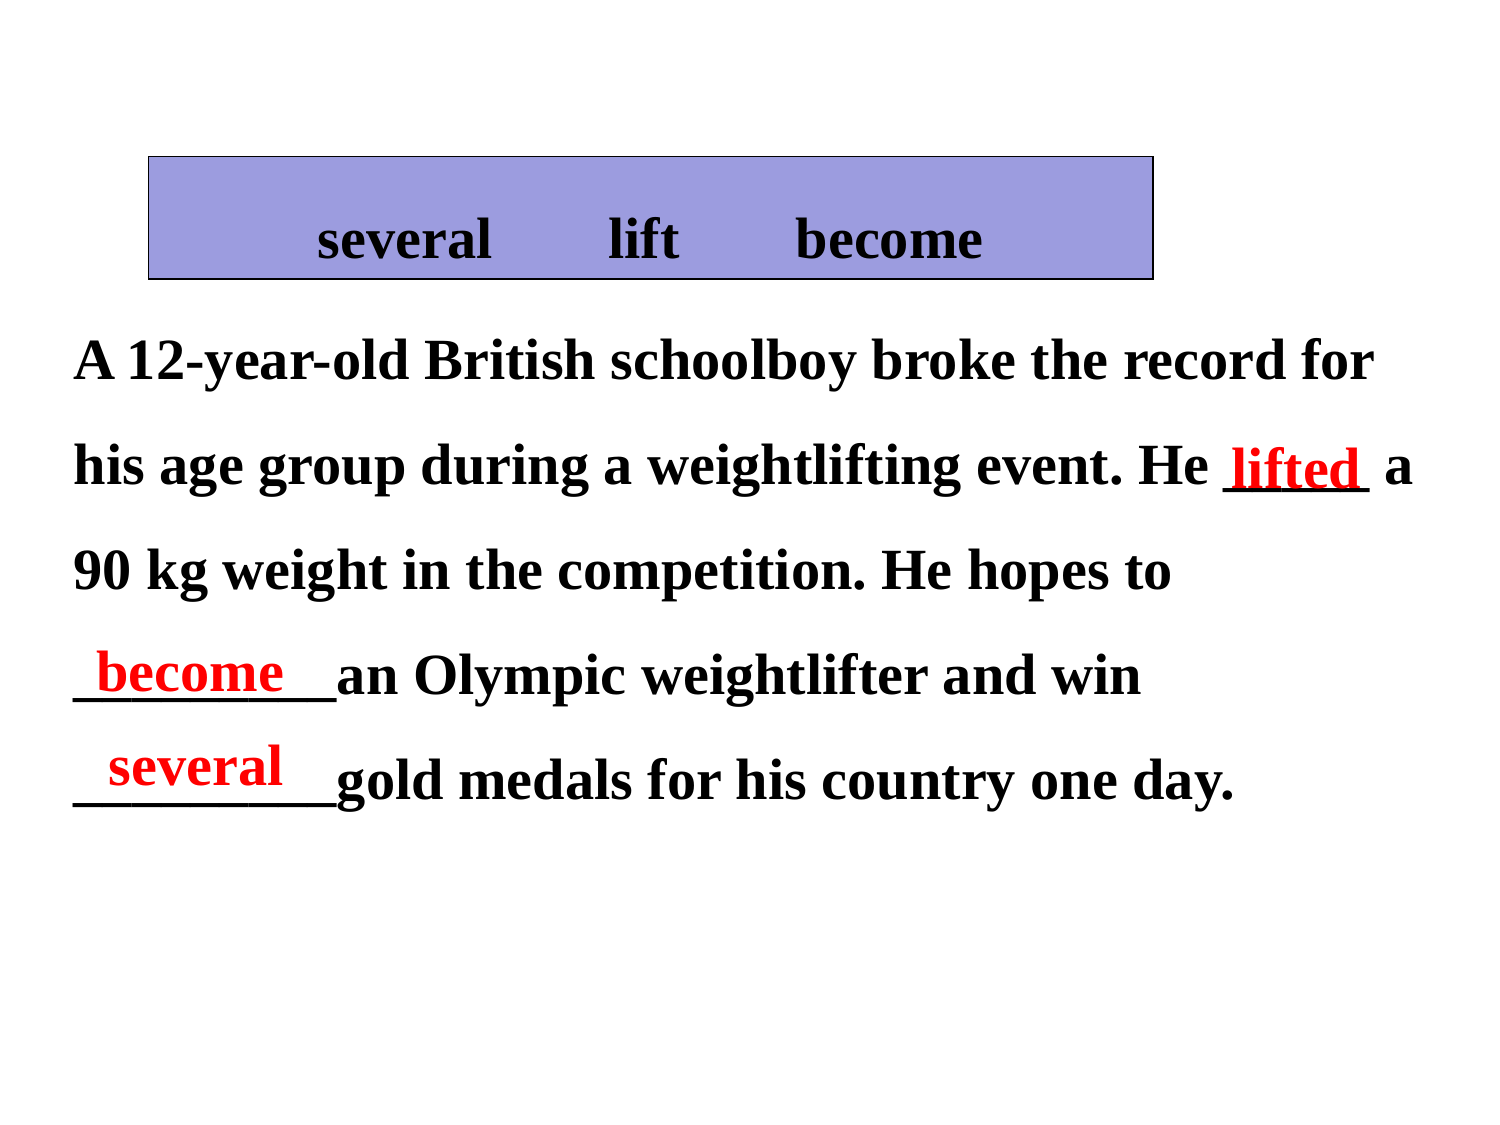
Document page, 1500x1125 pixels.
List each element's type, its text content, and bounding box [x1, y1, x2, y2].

text_box A 12-year-old British schoolboy broke the record for his age group during a weightlifting event. He _____ a 90 kg weight in the competition. He hopes to _________an Olympic weightlifter and win _________gold medals for his country one day. [59, 278, 1441, 819]
text_box become [81, 590, 366, 711]
text_box several lift become [148, 156, 1153, 278]
text_box several [94, 685, 366, 805]
text_box lifted [1216, 387, 1418, 508]
